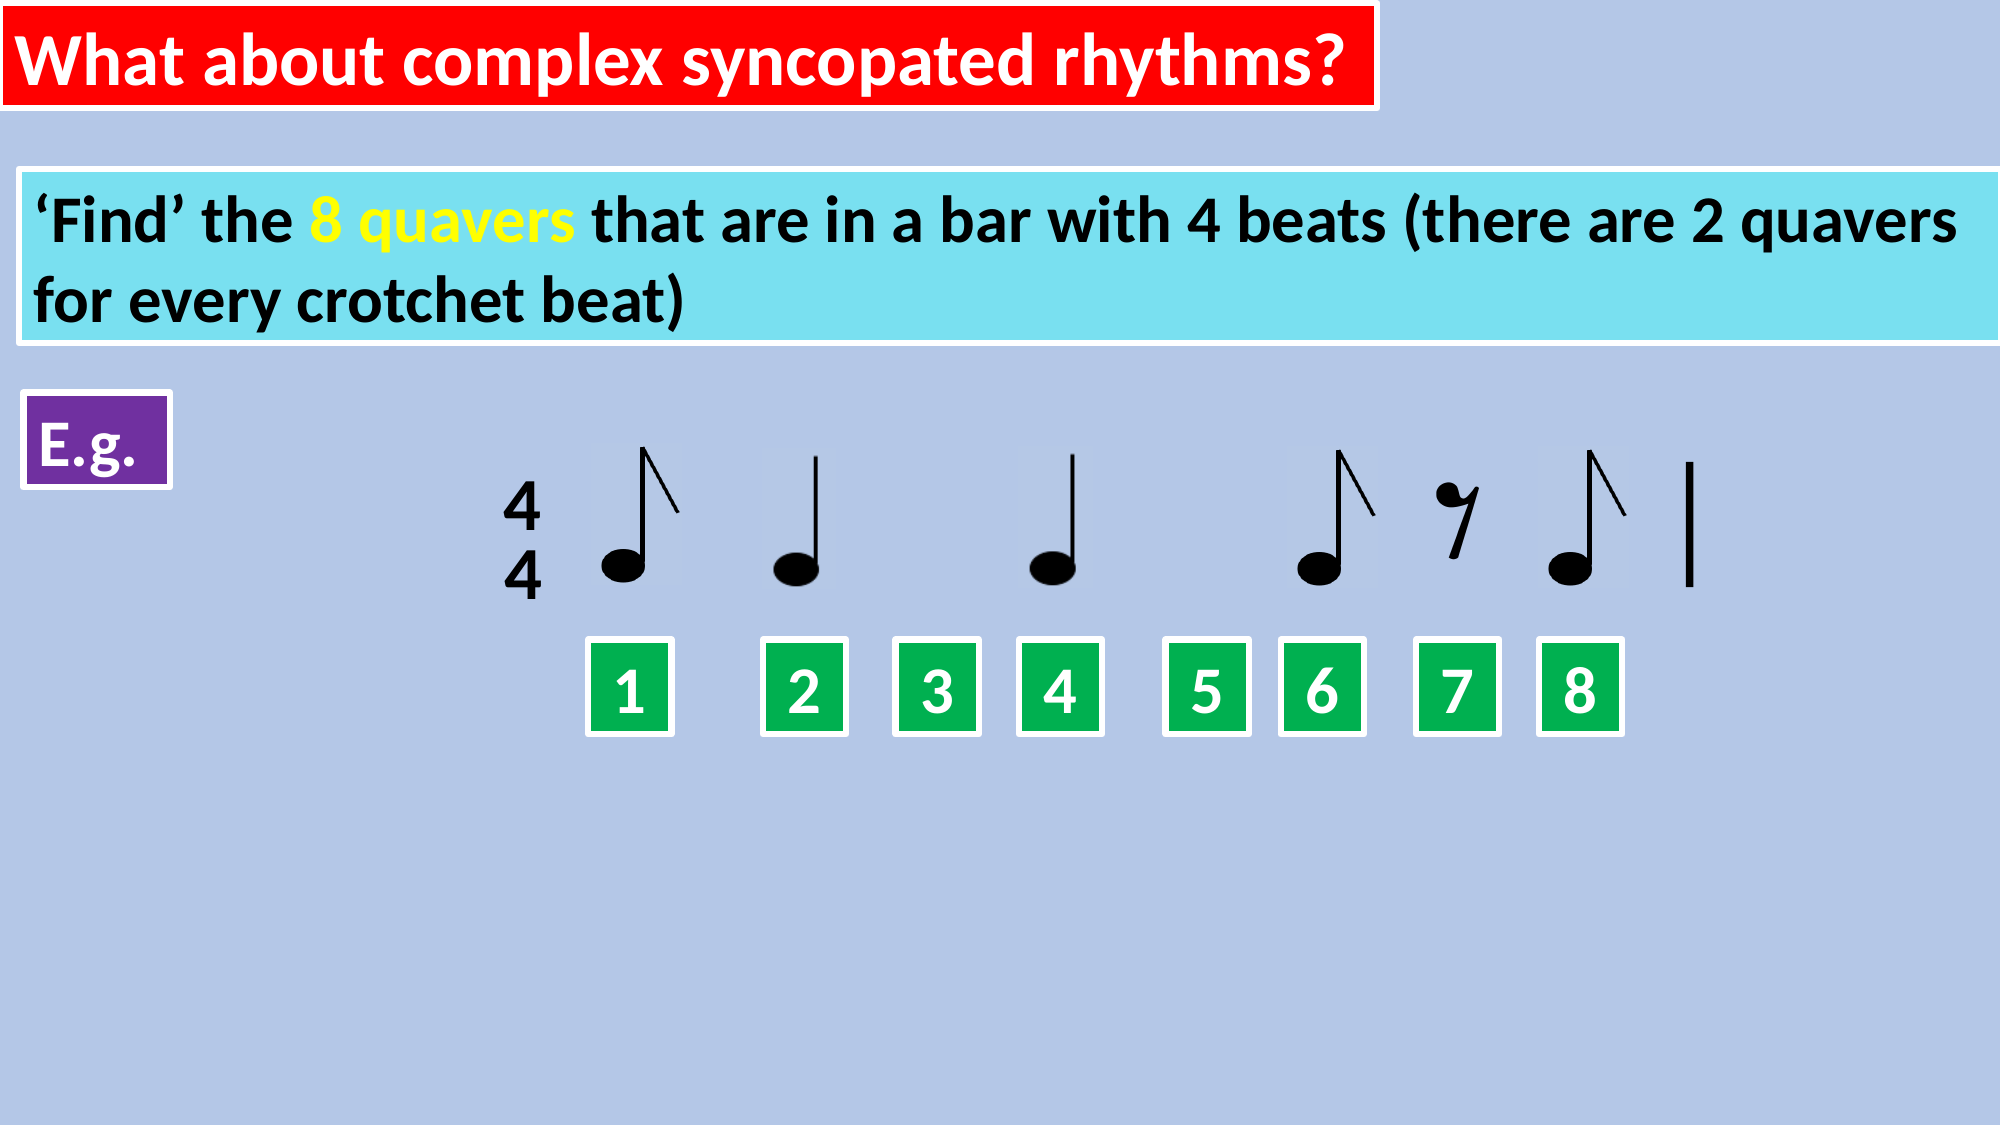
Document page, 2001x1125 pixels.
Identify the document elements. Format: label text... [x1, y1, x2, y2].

text_box 1 [588, 639, 672, 735]
picture [591, 443, 682, 585]
picture [1287, 446, 1378, 588]
text_box E.g. [23, 392, 170, 488]
text_box [1685, 461, 1694, 588]
picture [1018, 446, 1093, 588]
text_box 3 [895, 639, 979, 735]
text_box 4 [489, 517, 572, 601]
text_box 4 [488, 448, 571, 532]
text_box 4 [1018, 639, 1103, 735]
text_box What about complex syncopated rhythms? [0, 3, 1378, 109]
picture [1434, 480, 1481, 563]
text_box 2 [762, 639, 847, 735]
text_box 8 [1539, 639, 1623, 735]
picture [1538, 446, 1629, 588]
text_box 7 [1416, 639, 1500, 735]
text_box 6 [1280, 639, 1364, 735]
text_box 5 [1165, 639, 1249, 735]
text_box ‘Find’ the 8 quavers that are in a bar with 4 beats (there are 2 quavers for every crotchet beat) [19, 168, 2000, 344]
picture [762, 448, 836, 589]
